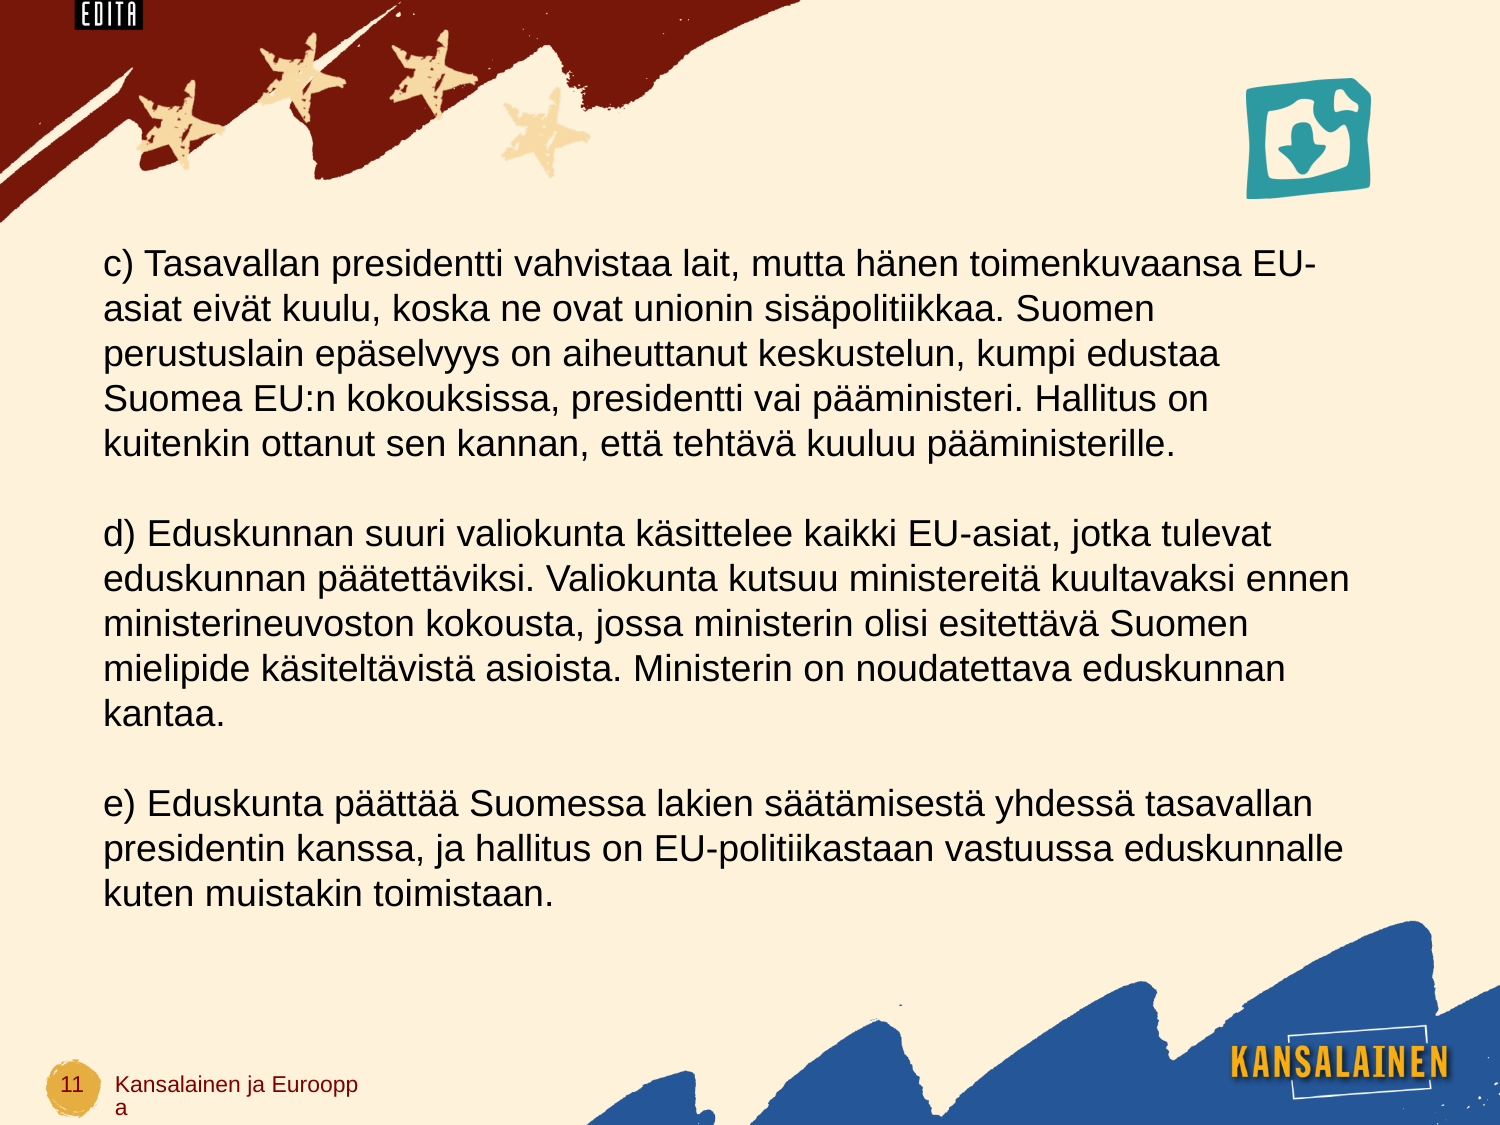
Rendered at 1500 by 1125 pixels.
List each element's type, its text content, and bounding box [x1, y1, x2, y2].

picture [0, 0, 1500, 1125]
text_box c) Tasavallan presidentti vahvistaa lait, mutta hänen toimenkuvaansa EU-asiat eivät kuulu, koska ne ovat unionin sisäpolitiikkaa. Suomen perustuslain epäselvyys on aiheuttanut keskustelun, kumpi edustaa Suomea EU:n kokouksissa, presidentti vai pääministeri. Hallitus on kuitenkin ottanut sen kannan, että tehtävä kuuluu pääministerille. d) Eduskunnan suuri valiokunta käsittelee kaikki EU-asiat, jotka tulevat eduskunnan päätettäviksi. Valiokunta kutsuu ministereitä kuultavaksi ennen ministerineuvoston kokousta, jossa ministerin olisi esitettävä Suomen mielipide käsiteltävistä asioista. Ministerin on noudatettava eduskunnan kantaa. e) Eduskunta päättää Suomessa lakien säätämisestä yhdessä tasavallan presidentin kanssa, ja hallitus on EU-politiikastaan vastuussa eduskunnalle kuten muistakin toimistaan. [88, 231, 1376, 922]
slide_number 11 [37, 1062, 99, 1125]
footer Kansalainen ja Eurooppa [99, 1062, 376, 1125]
